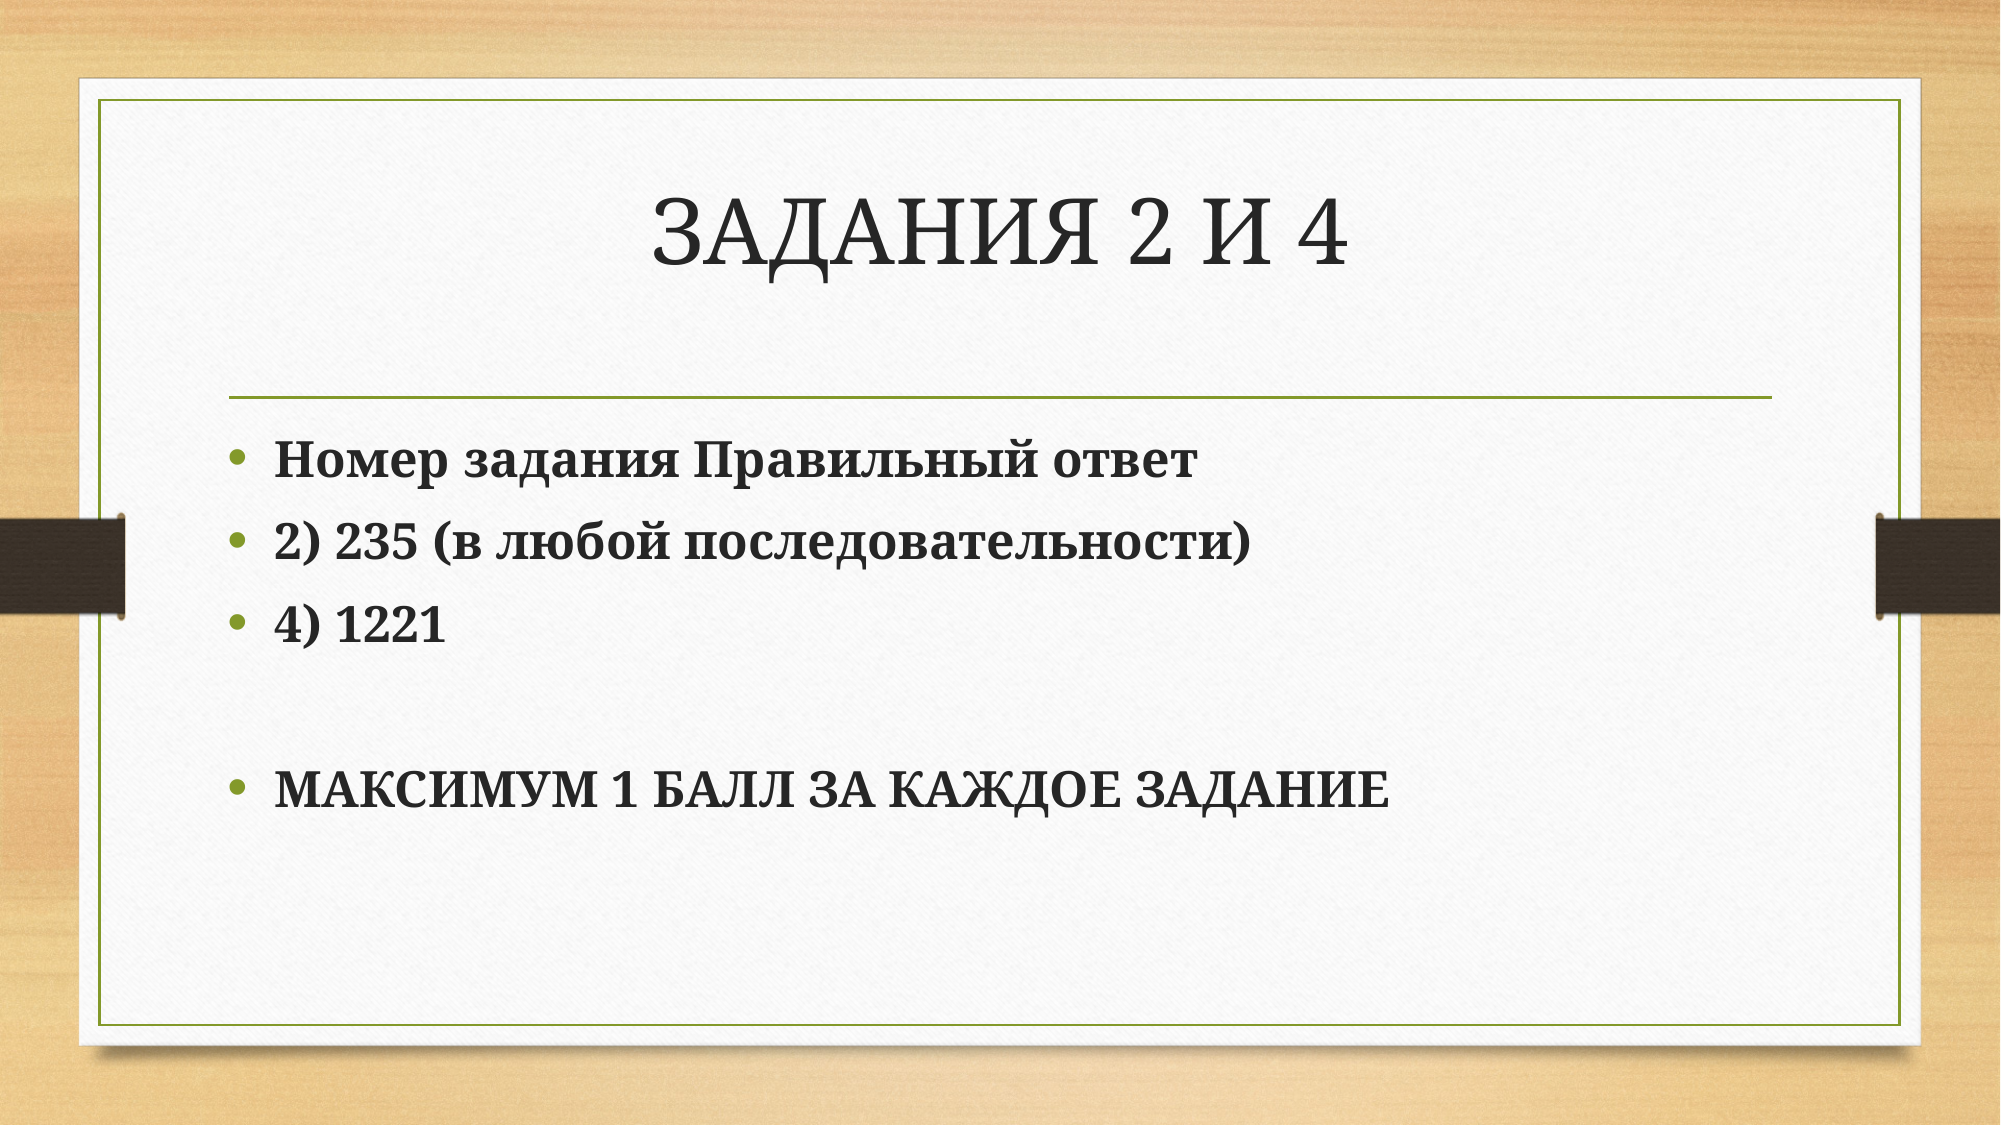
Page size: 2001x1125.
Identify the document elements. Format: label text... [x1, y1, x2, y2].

title ЗАДАНИЯ 2 И 4 [212, 161, 1788, 296]
list Номер задания Правильный ответ 2) 235 (в любой последовательности) 4) 1221 МАКСИМУМ 1 БАЛЛ ЗА КАЖДОЕ ЗАДАНИЕ [212, 419, 1788, 964]
picture [0, 0, 2001, 1125]
